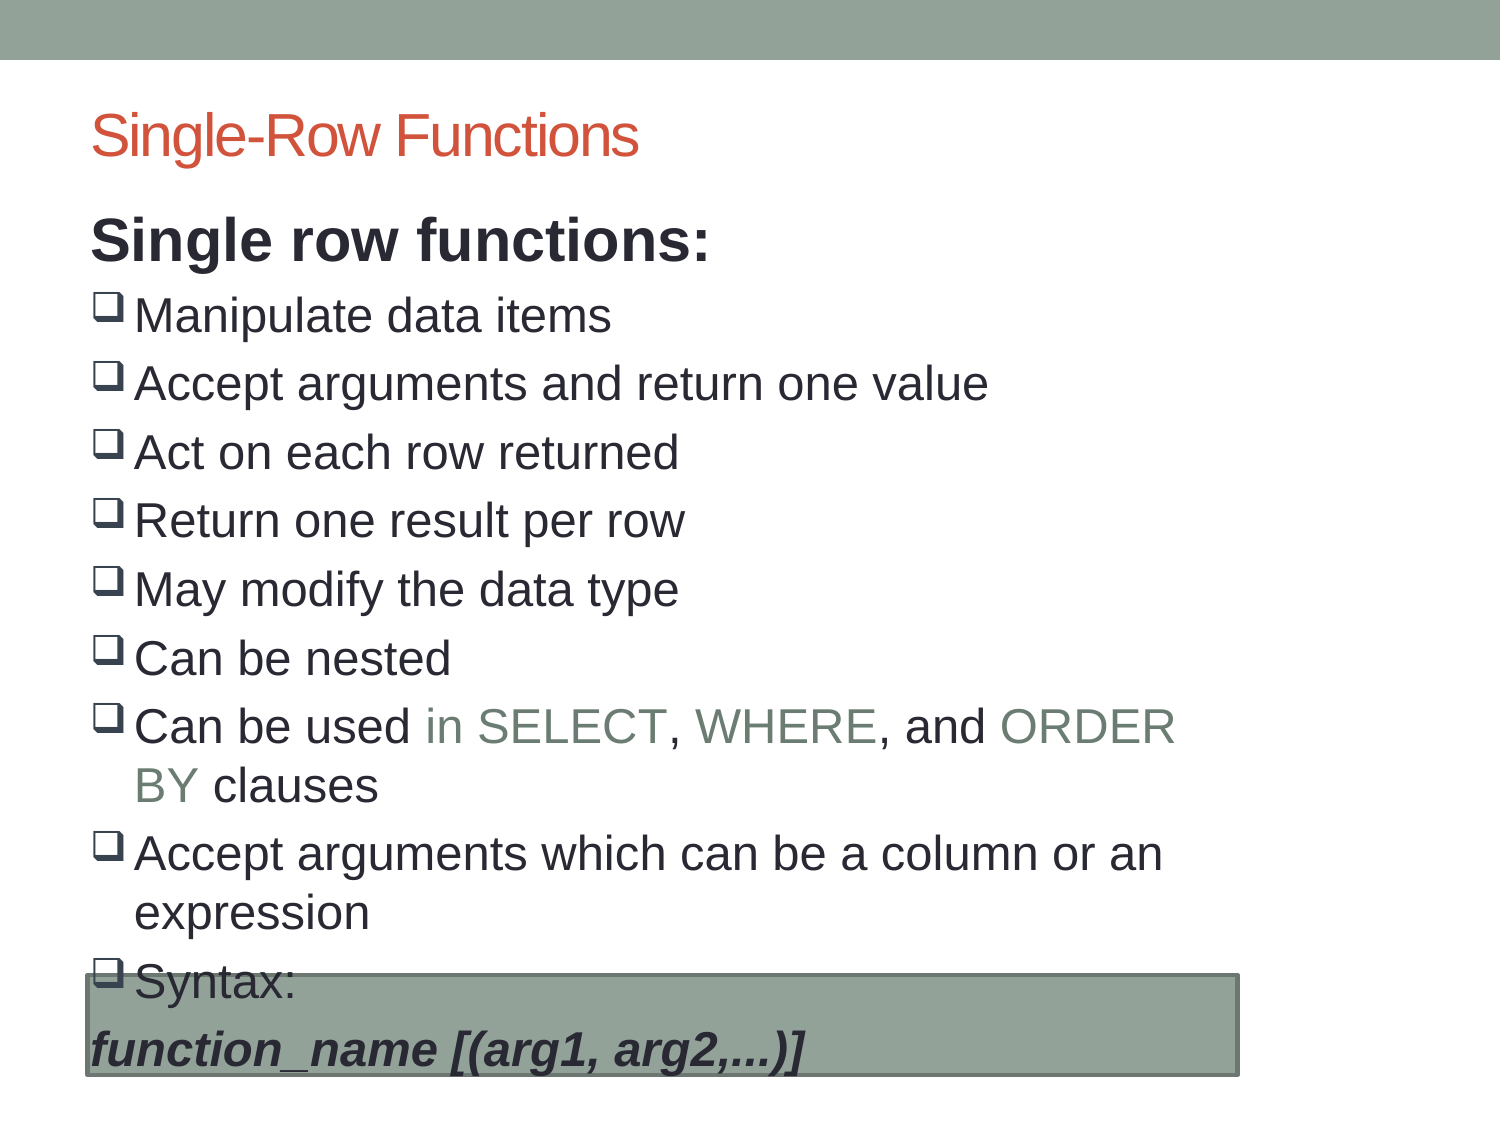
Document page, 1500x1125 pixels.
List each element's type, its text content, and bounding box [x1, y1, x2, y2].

title Single-Row Functions [75, 87, 1425, 250]
list Single row functions: Manipulate data items Accept arguments and return one value Act on each row returned Return one result per row May modify the data type Can be nested Can be used in SELECT, WHERE, and ORDER BY clauses Accept arguments which can be a column or an expression Syntax: function_name [(arg1, arg2,...)] [75, 192, 1263, 1088]
